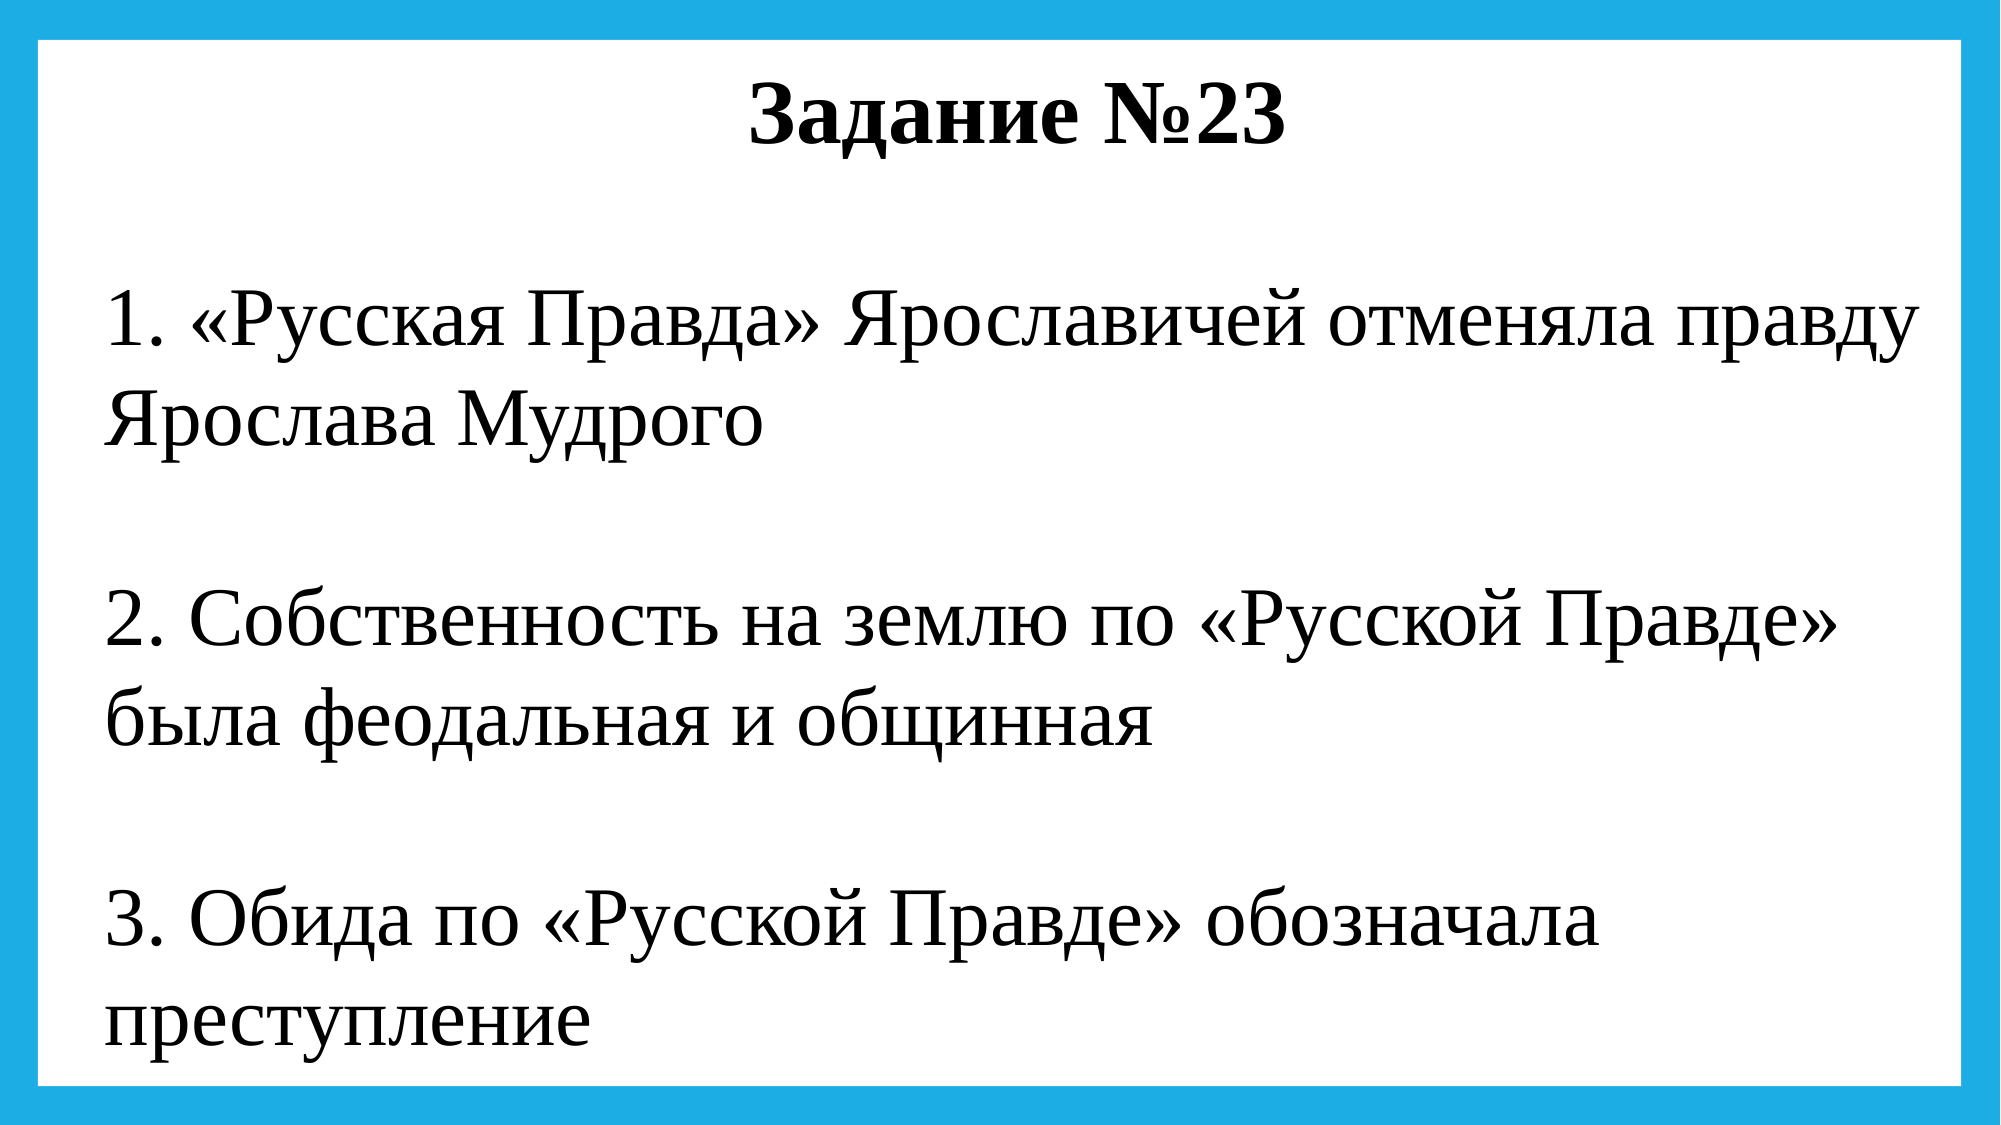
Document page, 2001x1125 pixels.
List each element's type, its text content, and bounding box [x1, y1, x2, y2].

text_box Задание №23 1. «Русская Правда» Ярославичей отменяла правду Ярослава Мудрого 2. Собственность на землю по «Русской Правде» была феодальная и общинная 3. Обида по «Русской Правде» обозначала преступление [89, 45, 1946, 1070]
